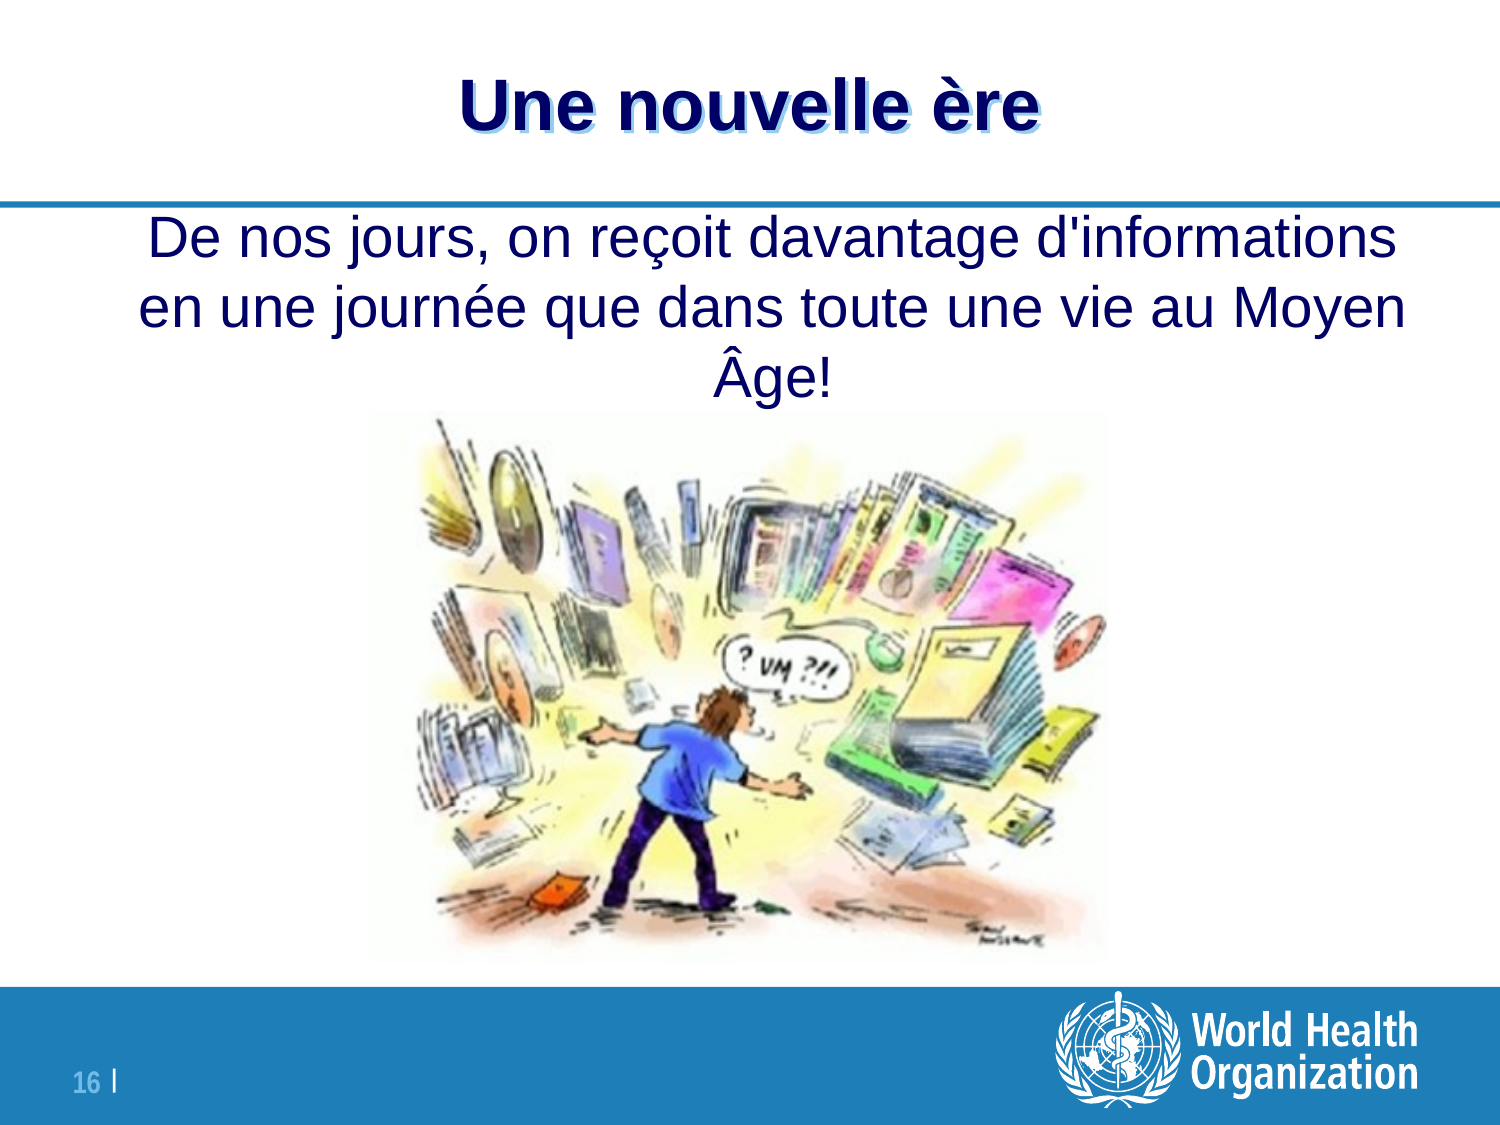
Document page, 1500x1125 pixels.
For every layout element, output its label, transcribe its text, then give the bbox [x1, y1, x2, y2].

text_box De nos jours, on reçoit davantage d'informations en une journée que dans toute une vie au Moyen Âge! [59, 199, 1425, 410]
picture [361, 411, 1123, 963]
title Une nouvelle ère [0, 0, 1500, 204]
